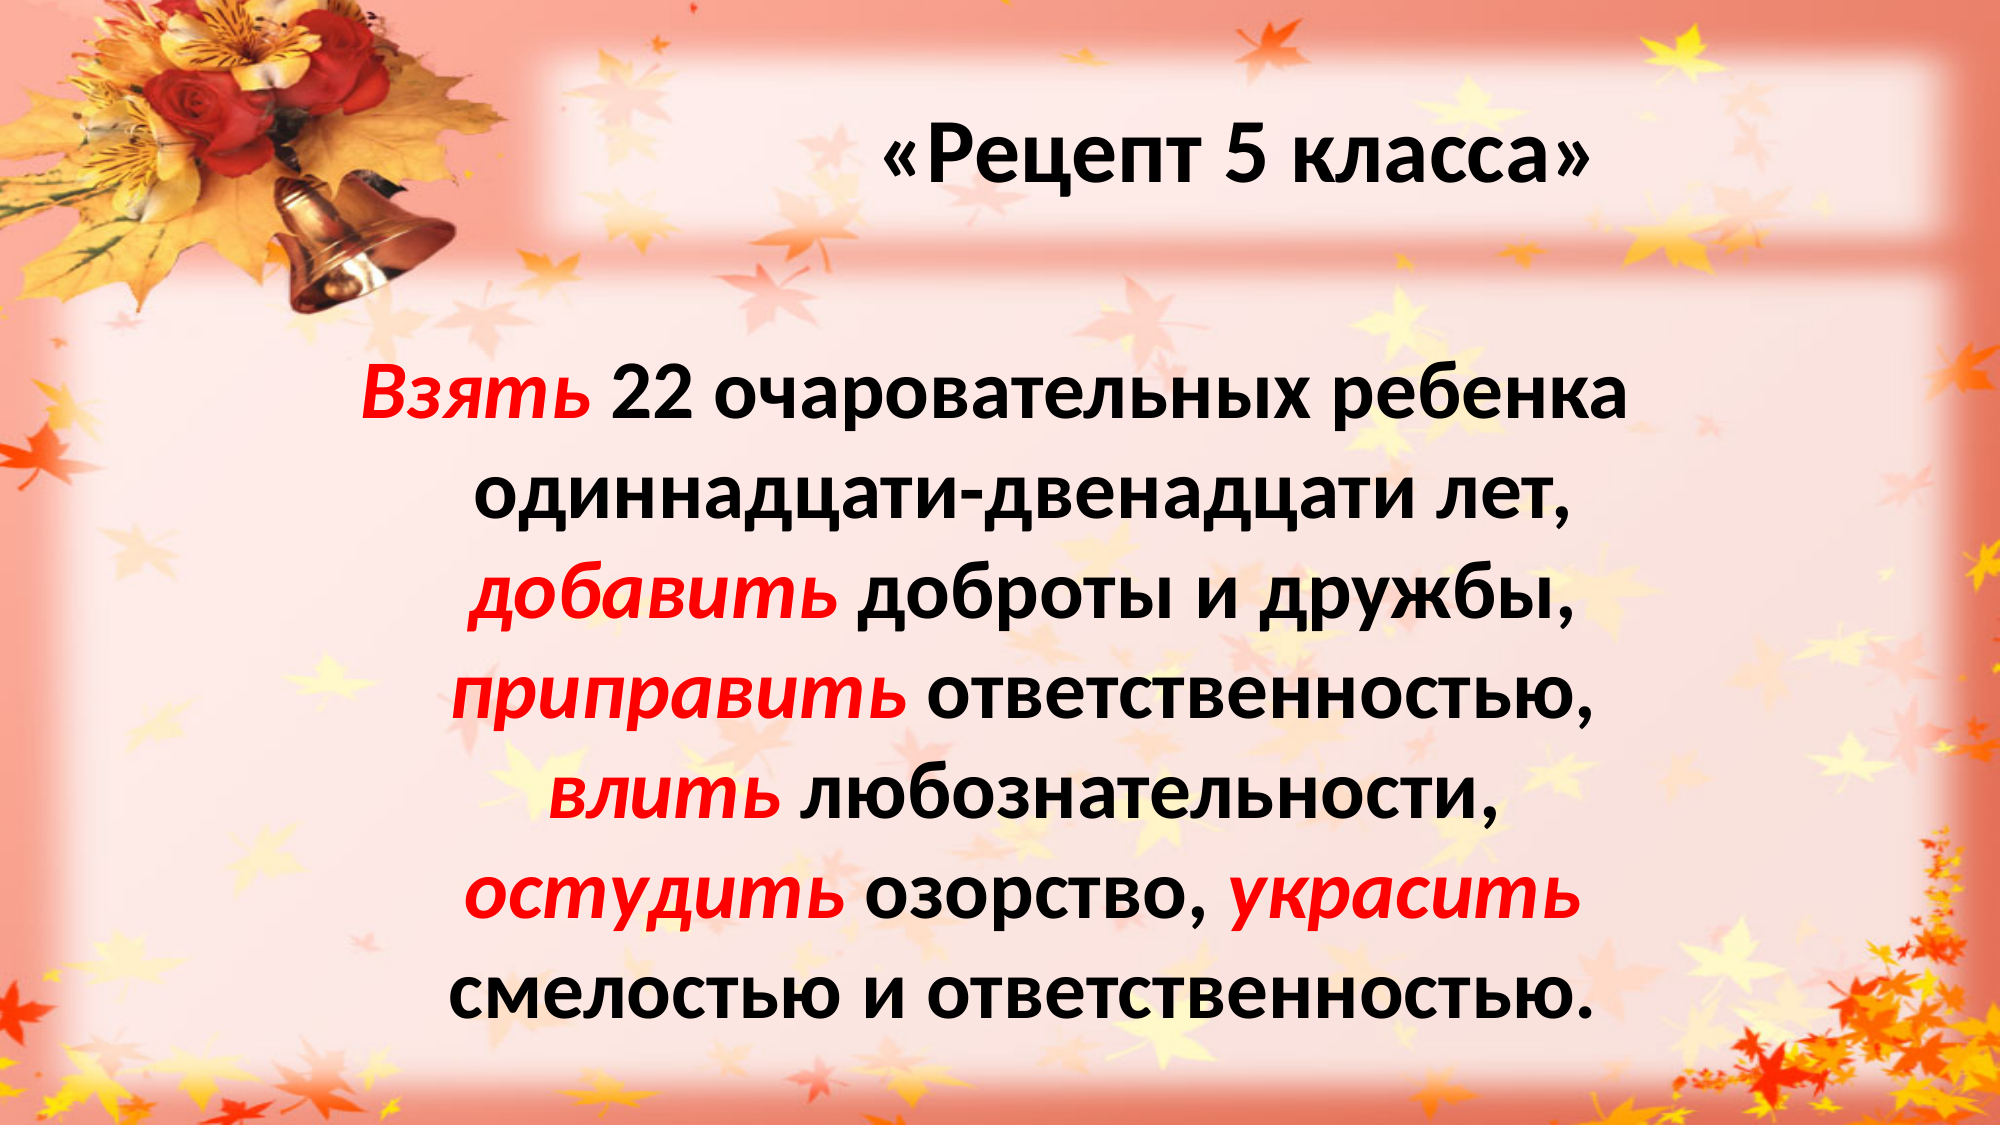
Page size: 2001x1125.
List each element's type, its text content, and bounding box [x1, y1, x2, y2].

picture [0, 0, 2000, 1125]
title «Рецепт 5 класса» [577, 58, 1901, 233]
list Взять 22 очаровательных ребенка одиннадцати-двенадцати лет, добавить доброты и дружбы, приправить ответственностью, влить любознательности, остудить озорство, украсить смелостью и ответственностью. [320, 327, 1671, 1067]
